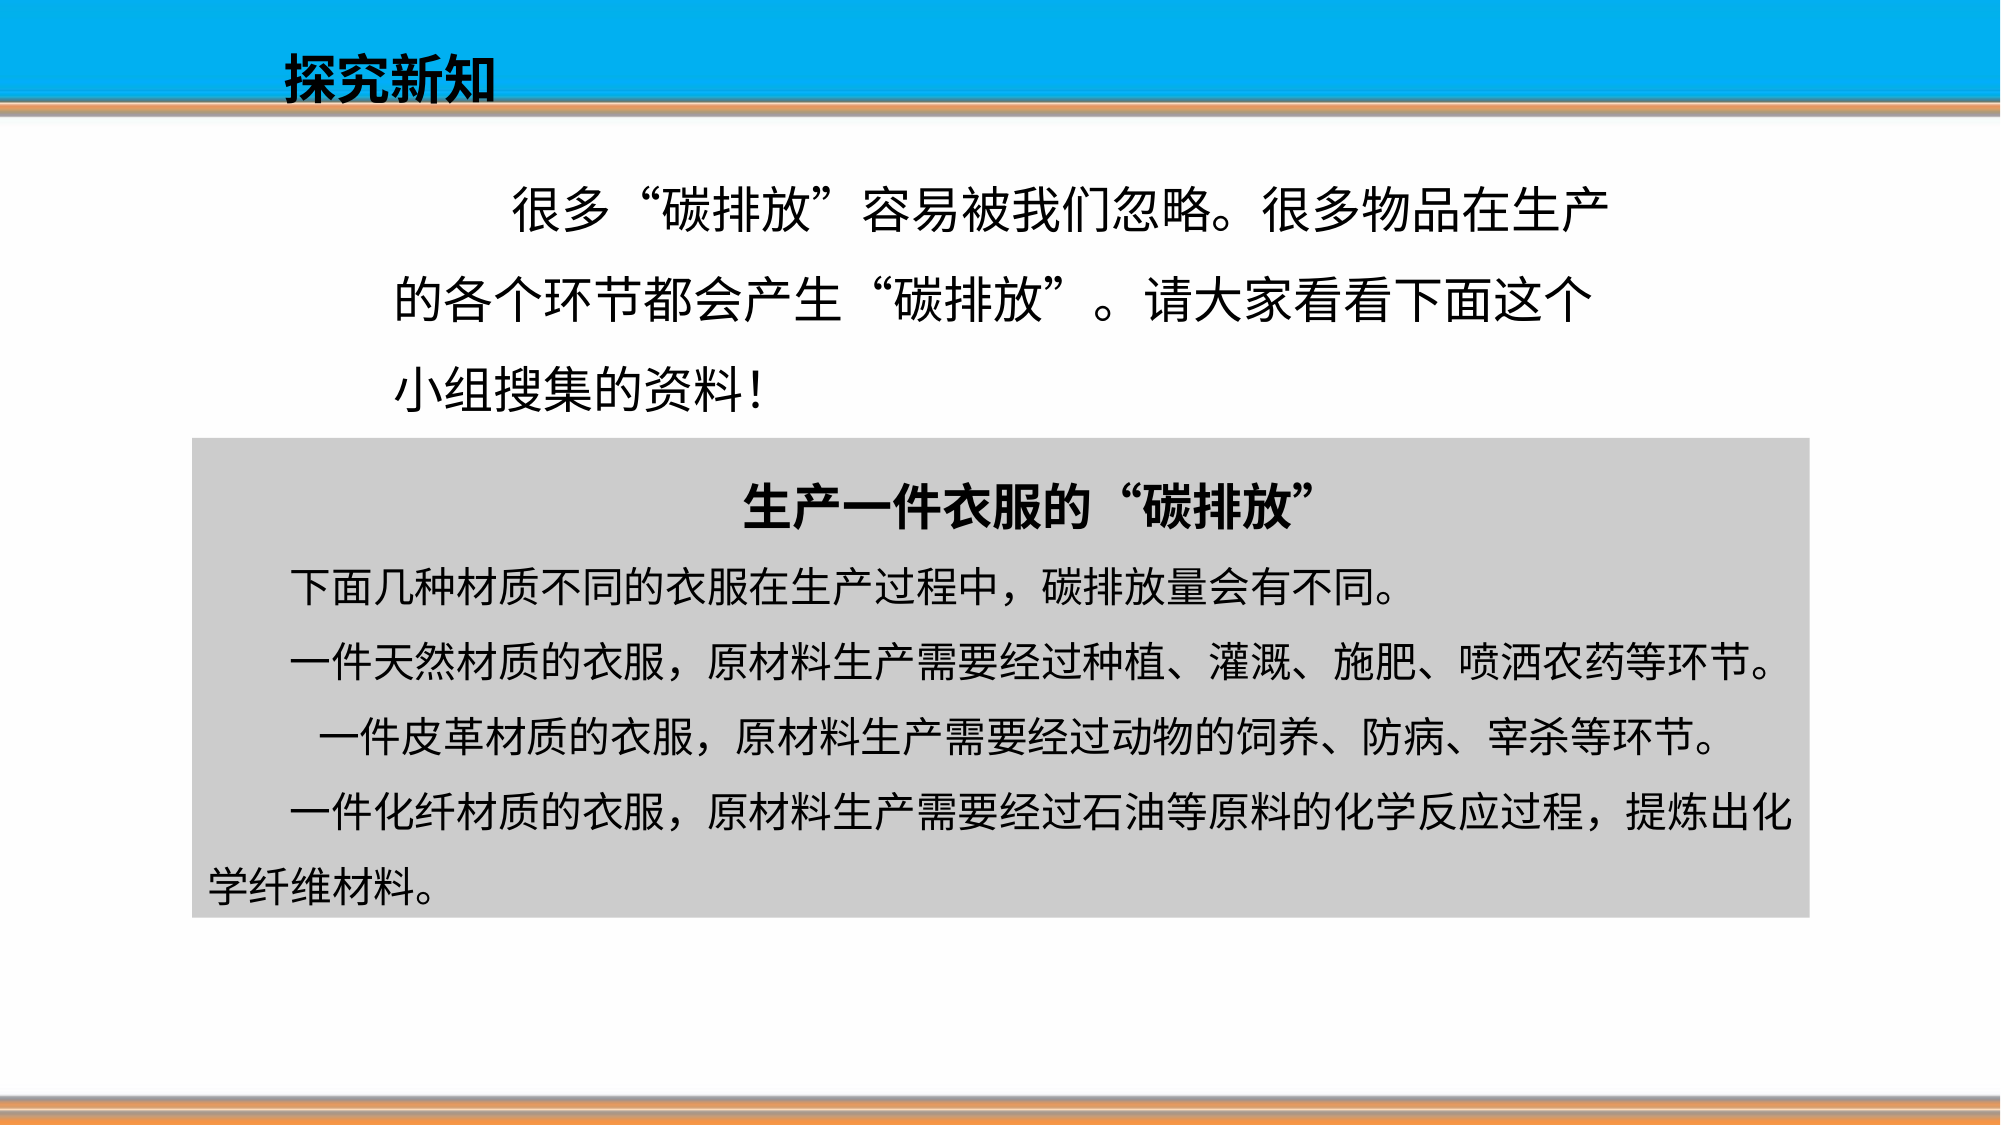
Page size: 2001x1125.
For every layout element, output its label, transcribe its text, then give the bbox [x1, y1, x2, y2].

text_box 很多“碳排放”容易被我们忽略。很多物品在生产的各个环节都会产生“碳排放”。请大家看看下面这个小组搜集的资料！ [378, 140, 1638, 358]
text_box 生产一件衣服的“碳排放” 下面几种材质不同的衣服在生产过程中，碳排放量会有不同。 一件天然材质的衣服，原材料生产需要经过种植、灌溉、施肥、喷洒农药等环节。 一件皮革材质的衣服，原材料生产需要经过动物的饲养、防病、宰杀等环节。 一件化纤材质的衣服，原材料生产需要经过石油等原料的化学反应过程，提炼出化学纤维材料。 [192, 437, 1810, 918]
title 探究新知 [268, 38, 1733, 119]
picture [0, 97, 2001, 1125]
